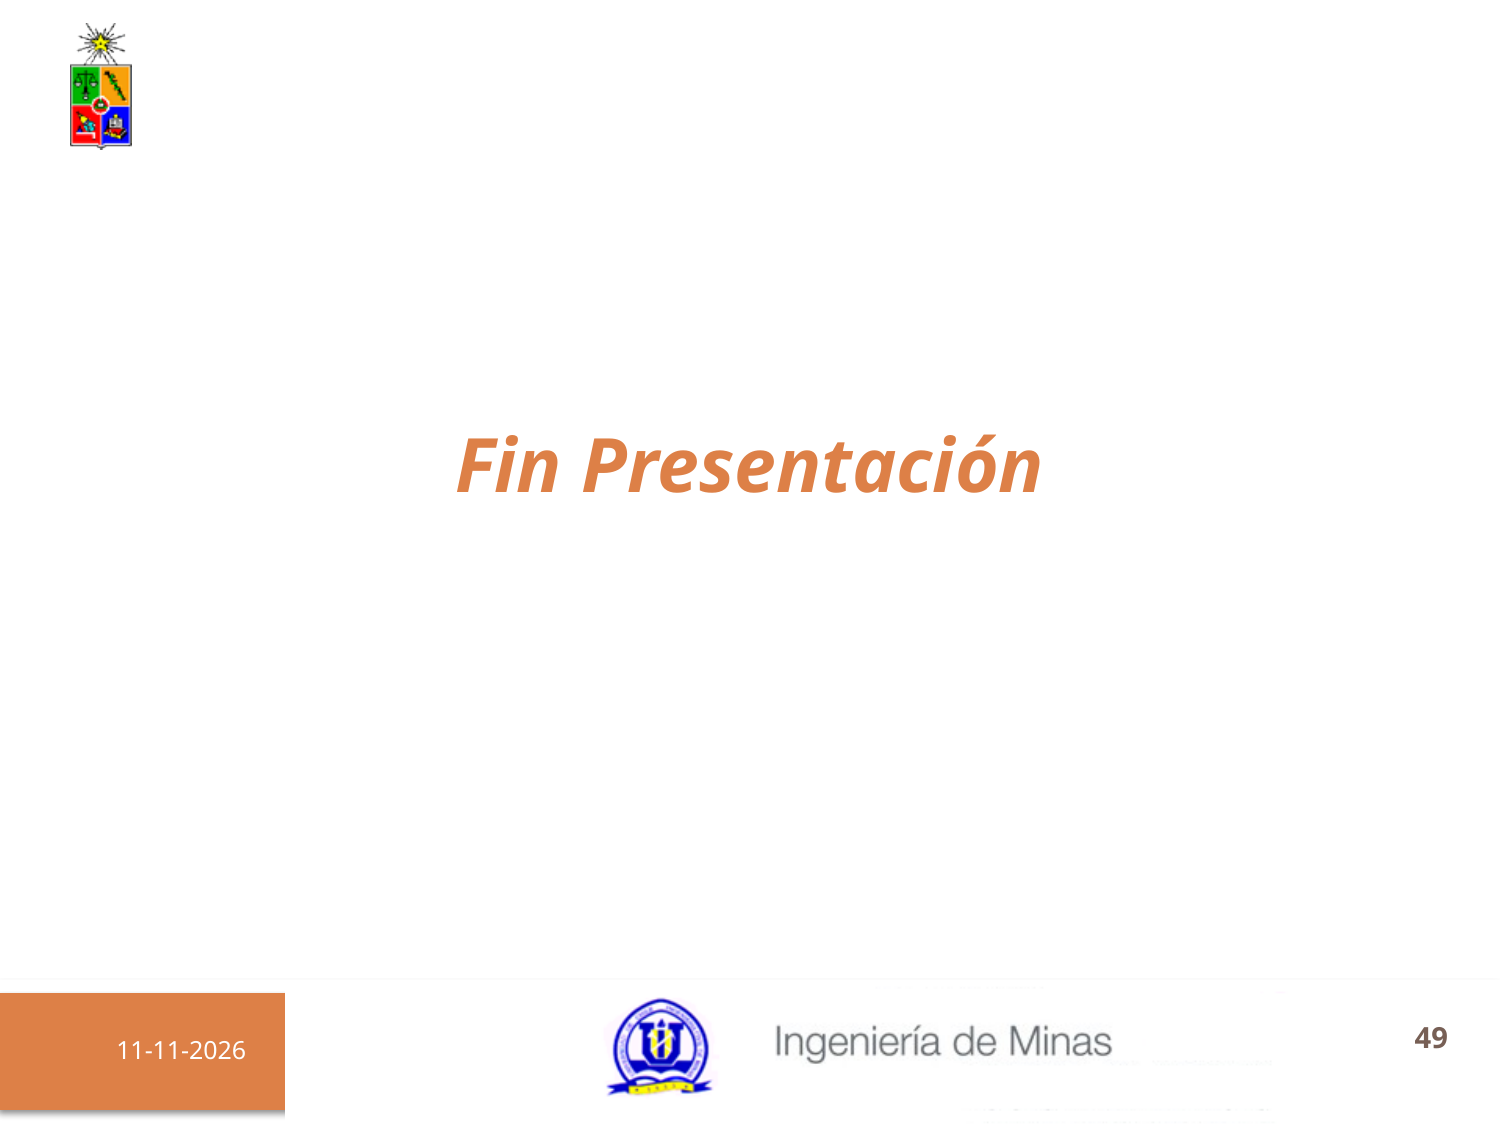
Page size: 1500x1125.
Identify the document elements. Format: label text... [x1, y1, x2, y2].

picture [69, 23, 132, 151]
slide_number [12, 995, 279, 1108]
picture [285, 980, 1500, 1125]
text_box Fin Presentación [81, 410, 1418, 515]
